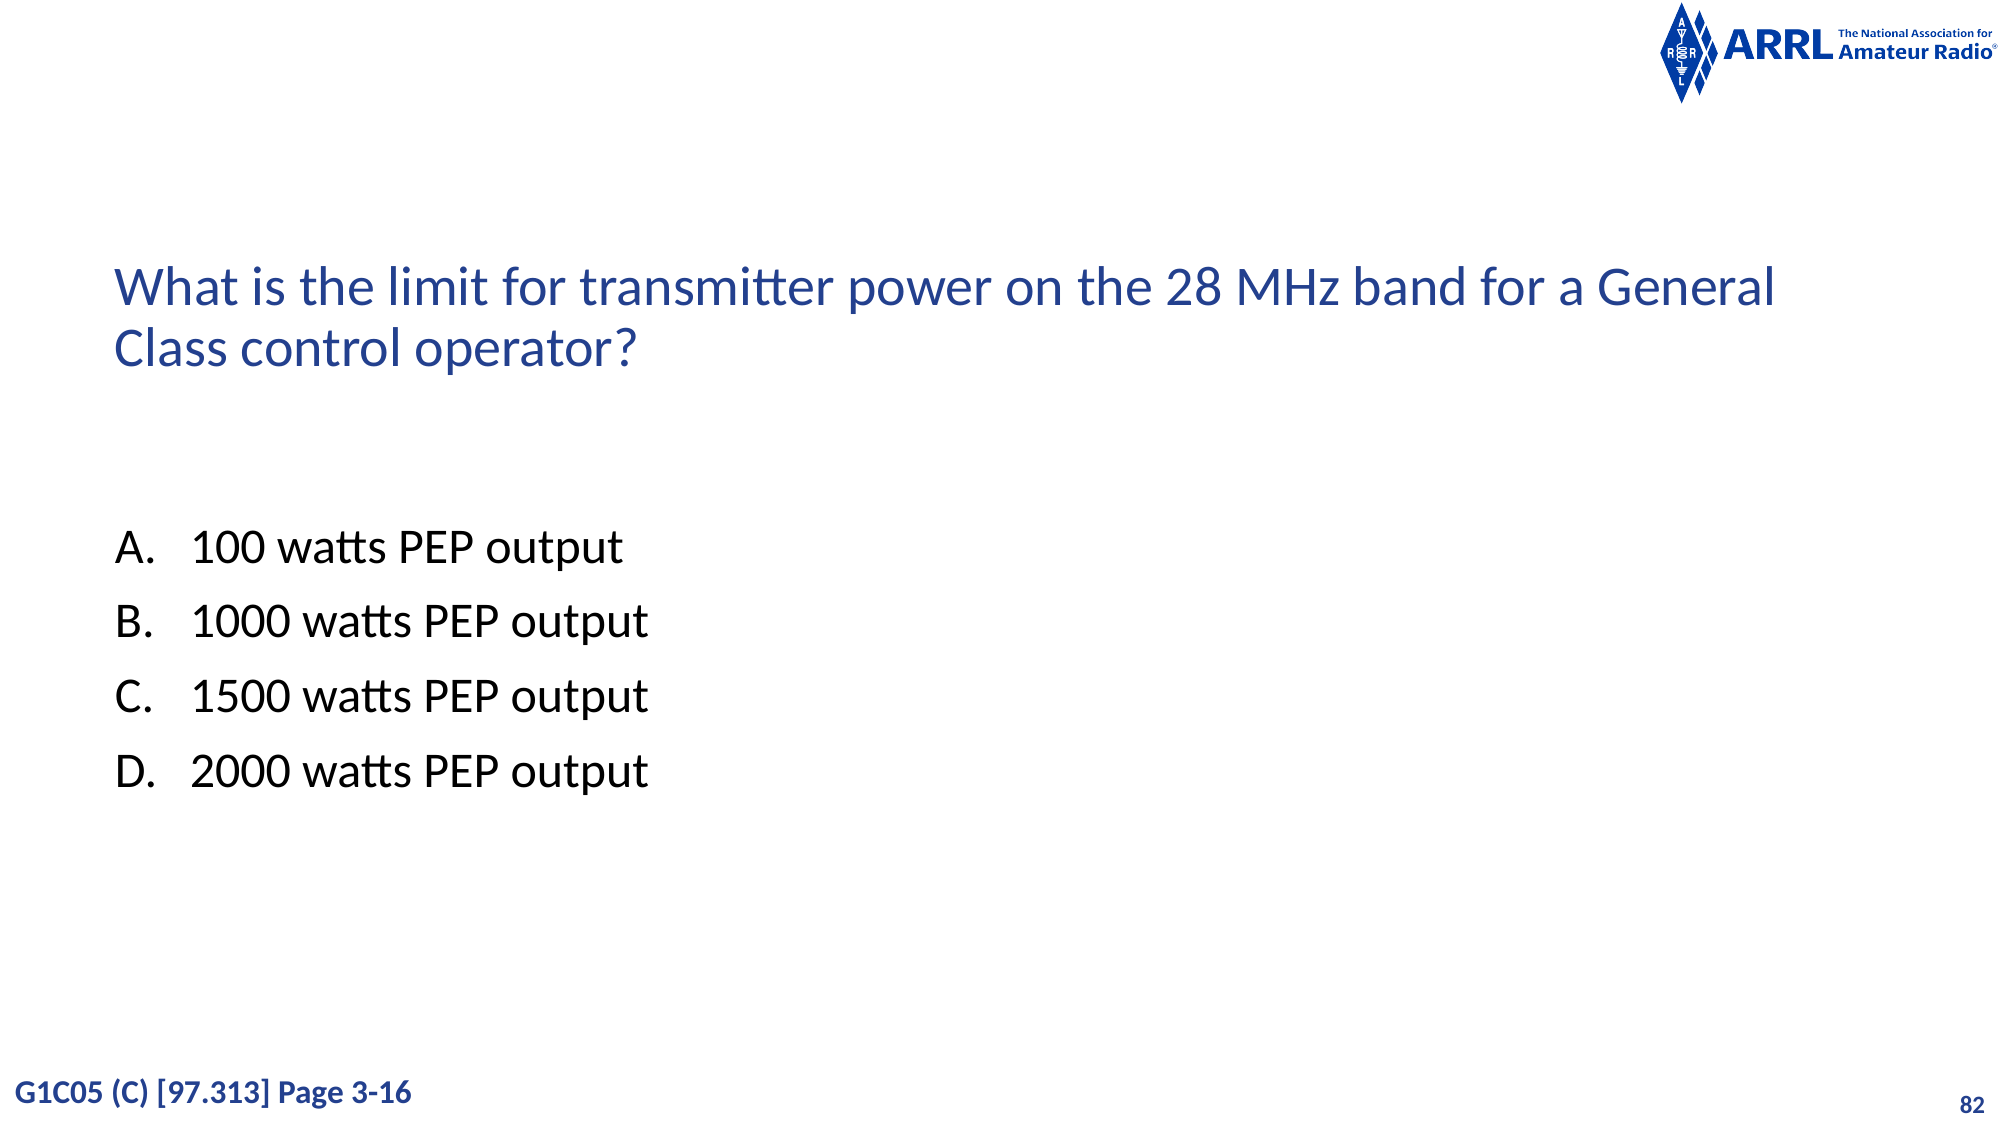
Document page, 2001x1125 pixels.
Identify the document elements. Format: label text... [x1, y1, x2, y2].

title What is the limit for transmitter power on the 28 MHz band for a General Class control operator? [99, 249, 1900, 388]
text_box 82 [1899, 1081, 2000, 1125]
picture [1658, 0, 1999, 106]
list 100 watts PEP output 1000 watts PEP output 1500 watts PEP output 2000 watts PEP output [99, 512, 1900, 1005]
text_box G1C05 (C) [97.313] Page 3-16 [0, 1062, 1313, 1118]
